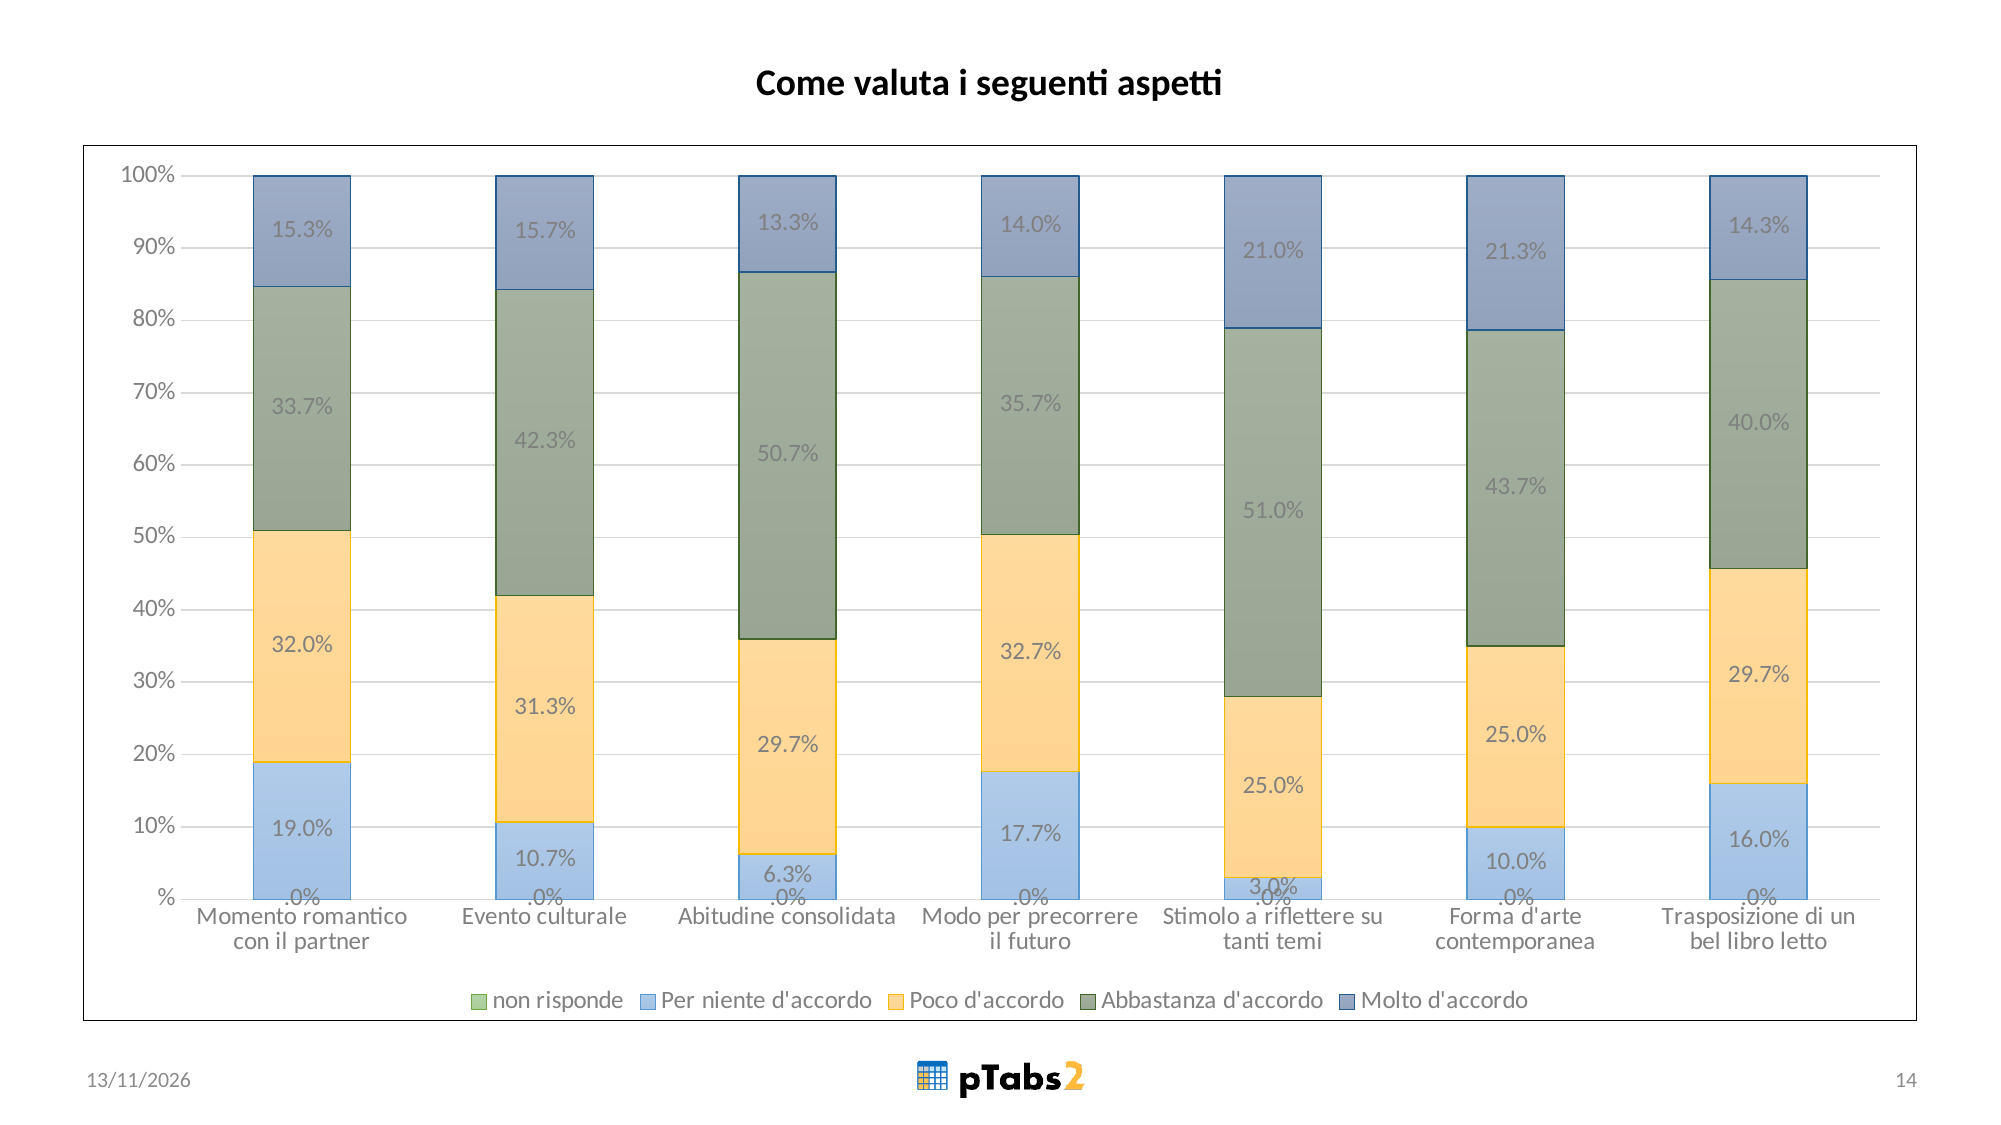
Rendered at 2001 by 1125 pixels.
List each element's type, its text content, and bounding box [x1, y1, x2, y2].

slide_number 14 [1482, 1055, 1933, 1103]
chart [83, 145, 1917, 1021]
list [913, 1058, 1087, 1100]
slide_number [70, 1055, 512, 1103]
title Come valuta i seguenti aspetti [104, 52, 1875, 115]
